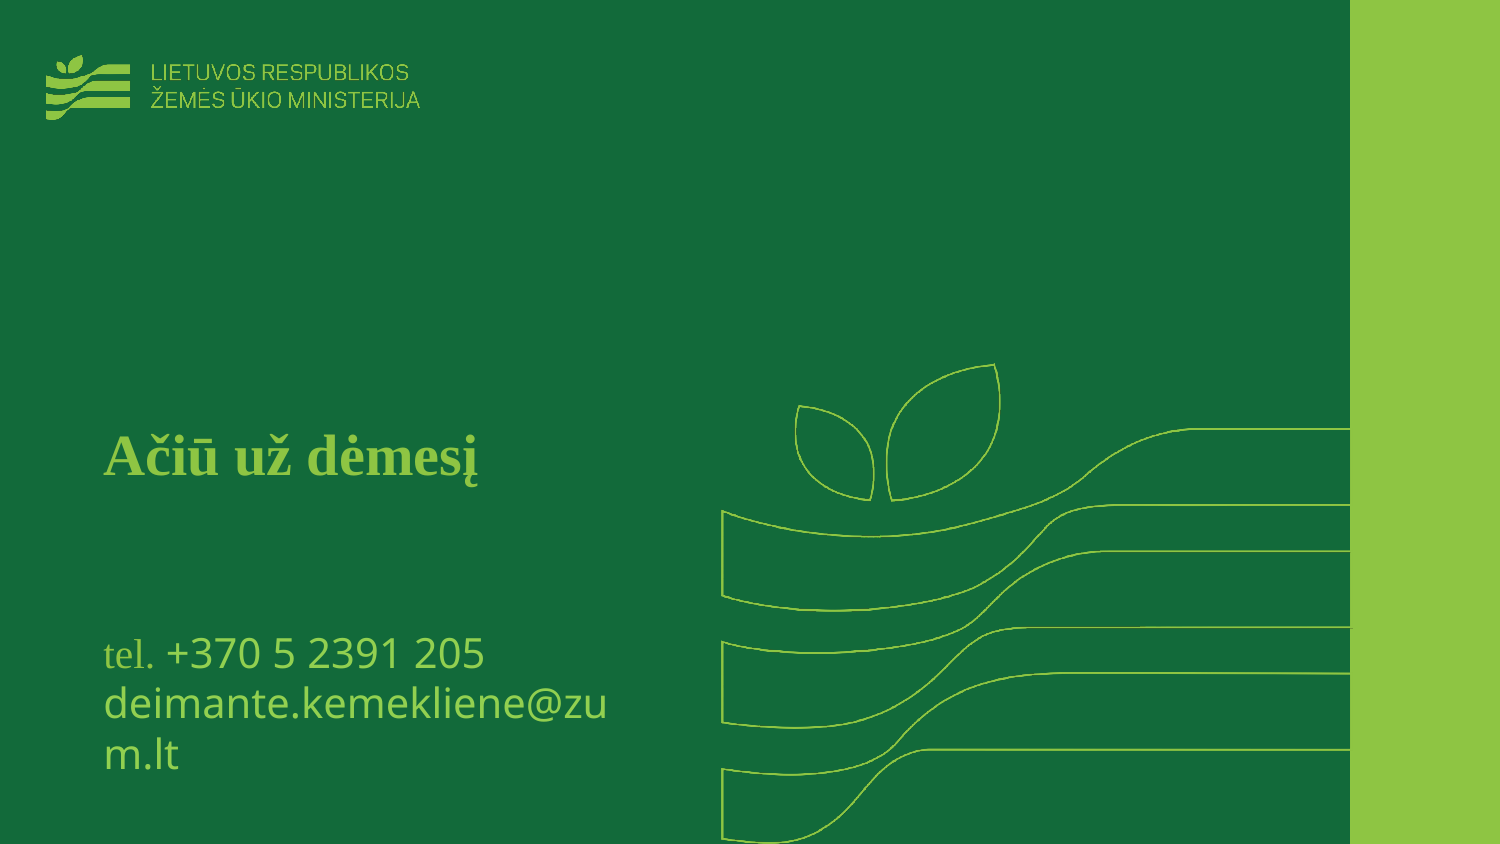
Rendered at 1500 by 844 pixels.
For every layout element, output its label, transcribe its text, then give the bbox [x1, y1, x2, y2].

picture [721, 362, 1353, 844]
picture [46, 55, 420, 120]
text_box [1350, 0, 1500, 844]
text_box Ačiū už dėmesį tel. +370 5 2391 205 deimante.kemekliene@zum.lt [88, 410, 644, 785]
